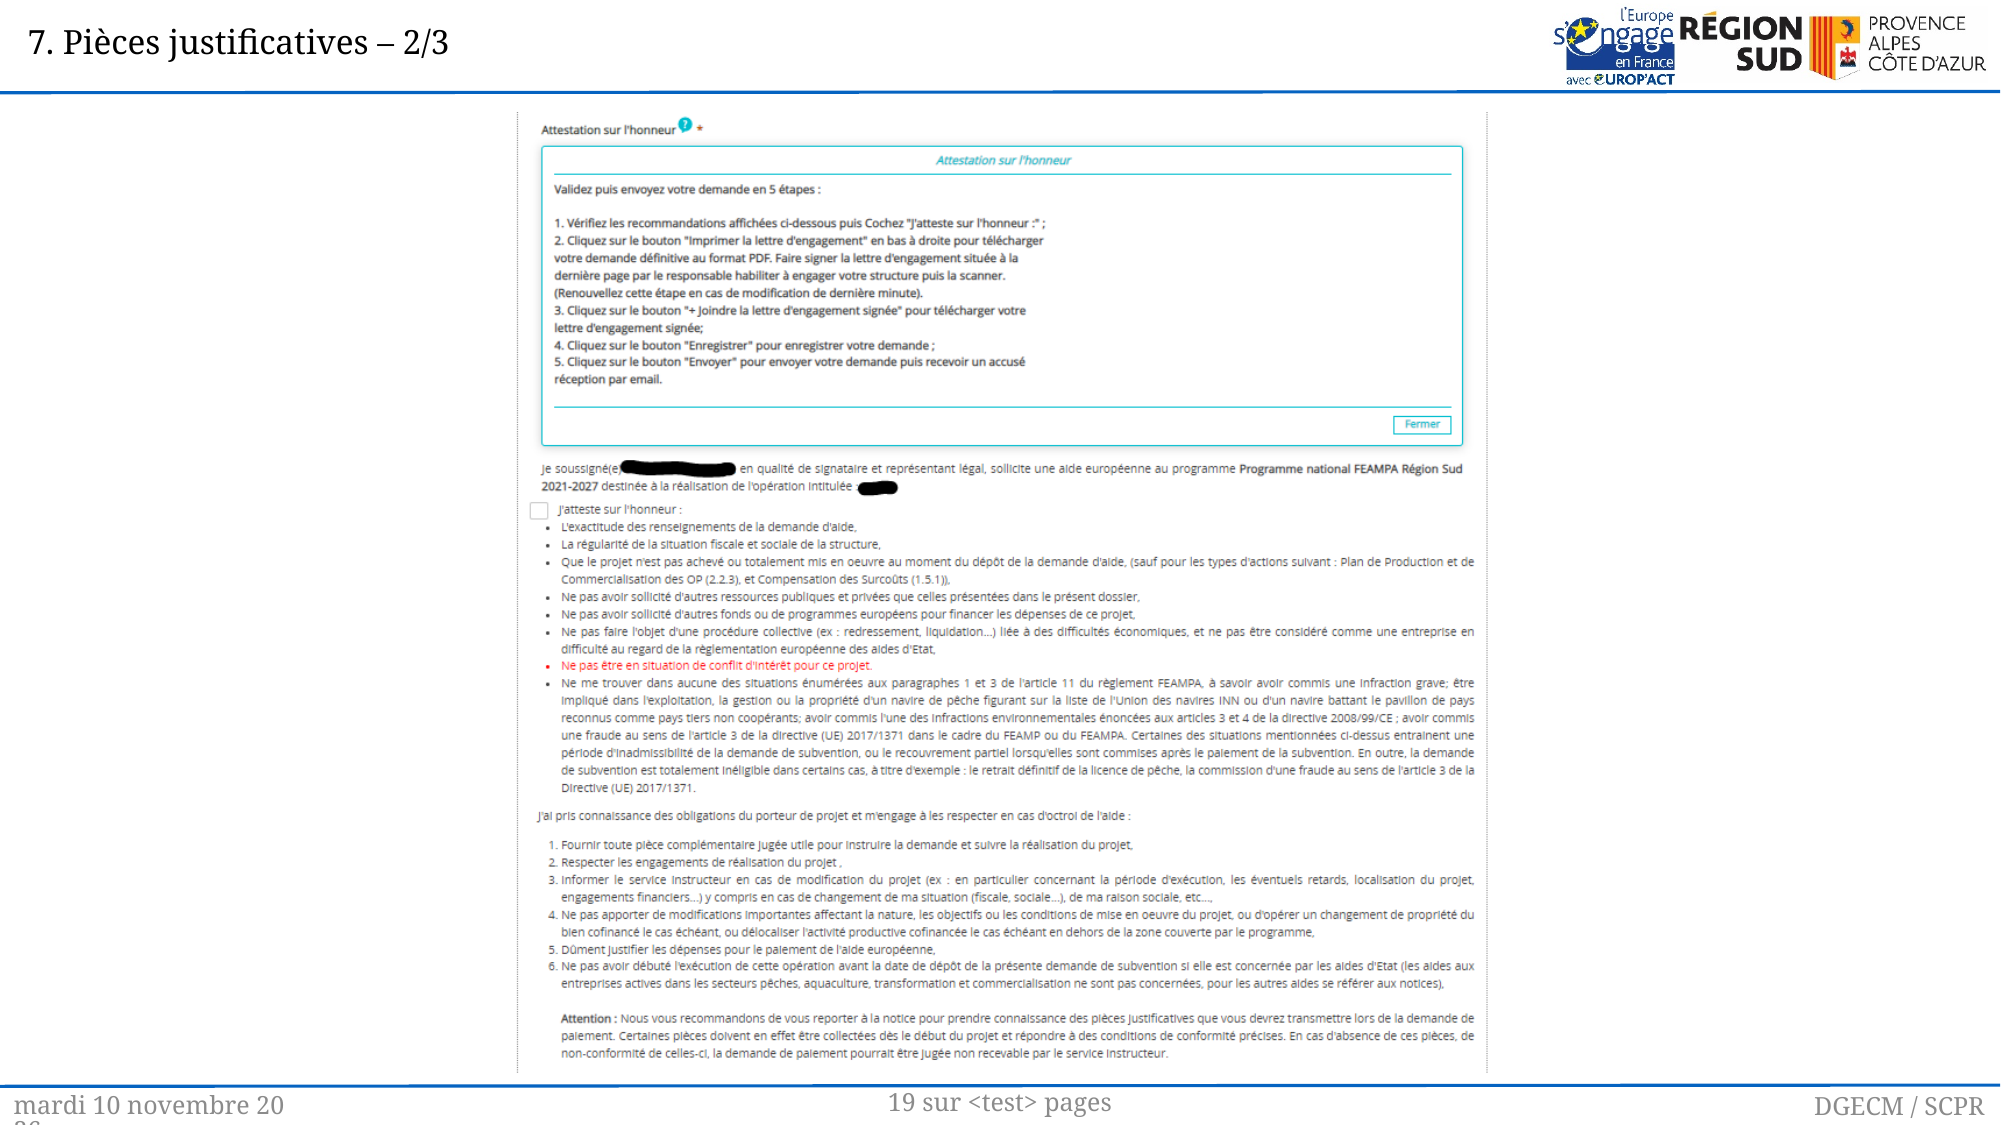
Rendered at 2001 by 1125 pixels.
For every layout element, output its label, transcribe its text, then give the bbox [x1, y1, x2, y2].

title 7. Pièces justificatives – 2/3 [12, 17, 1550, 71]
picture [1549, 3, 1988, 89]
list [510, 112, 1490, 1074]
